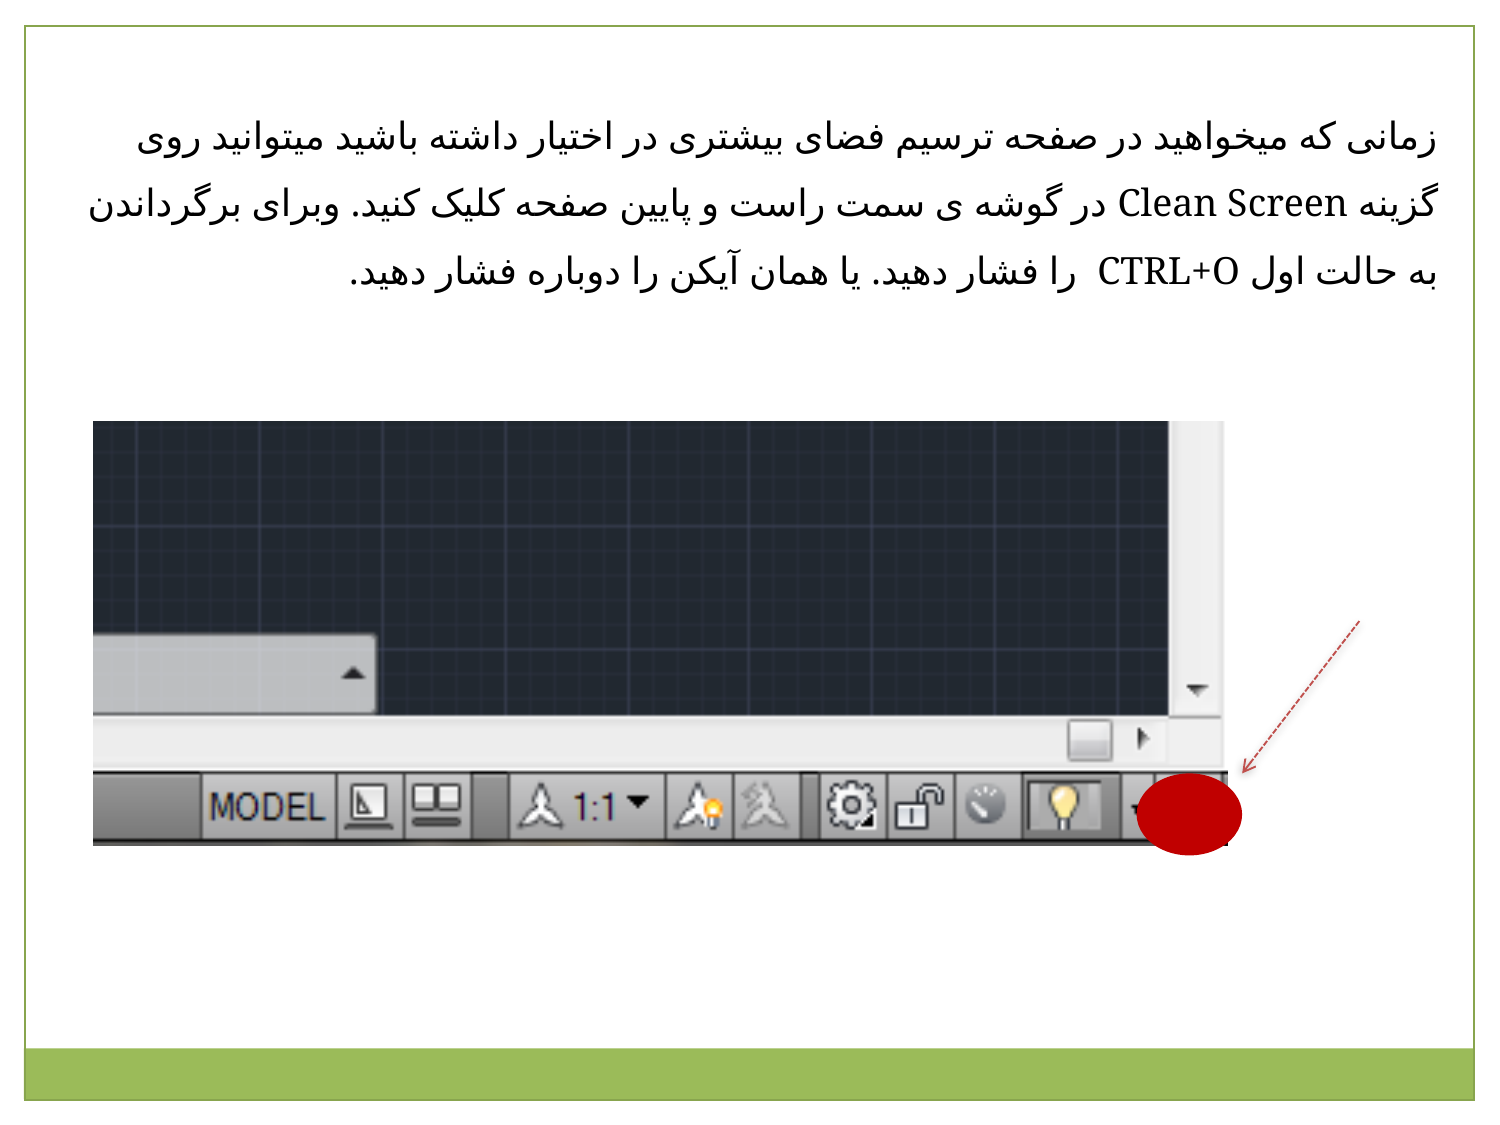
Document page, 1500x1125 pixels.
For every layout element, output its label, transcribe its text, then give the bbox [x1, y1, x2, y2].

picture [93, 421, 1229, 847]
text_box [1234, 791, 1244, 838]
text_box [1224, 638, 1378, 756]
text_box زمانی که میخواهید در صفحه ترسیم فضای بیشتری در اختیار داشته باشید میتوانید روی گزینه Clean Screen در گوشه ی سمت راست و پایین صفحه کلیک کنید. وبرای برگرداندن به حالت اول CTRL+O را فشار دهید. یا همان آیکن را دوباره فشار دهید. [70, 82, 1454, 300]
